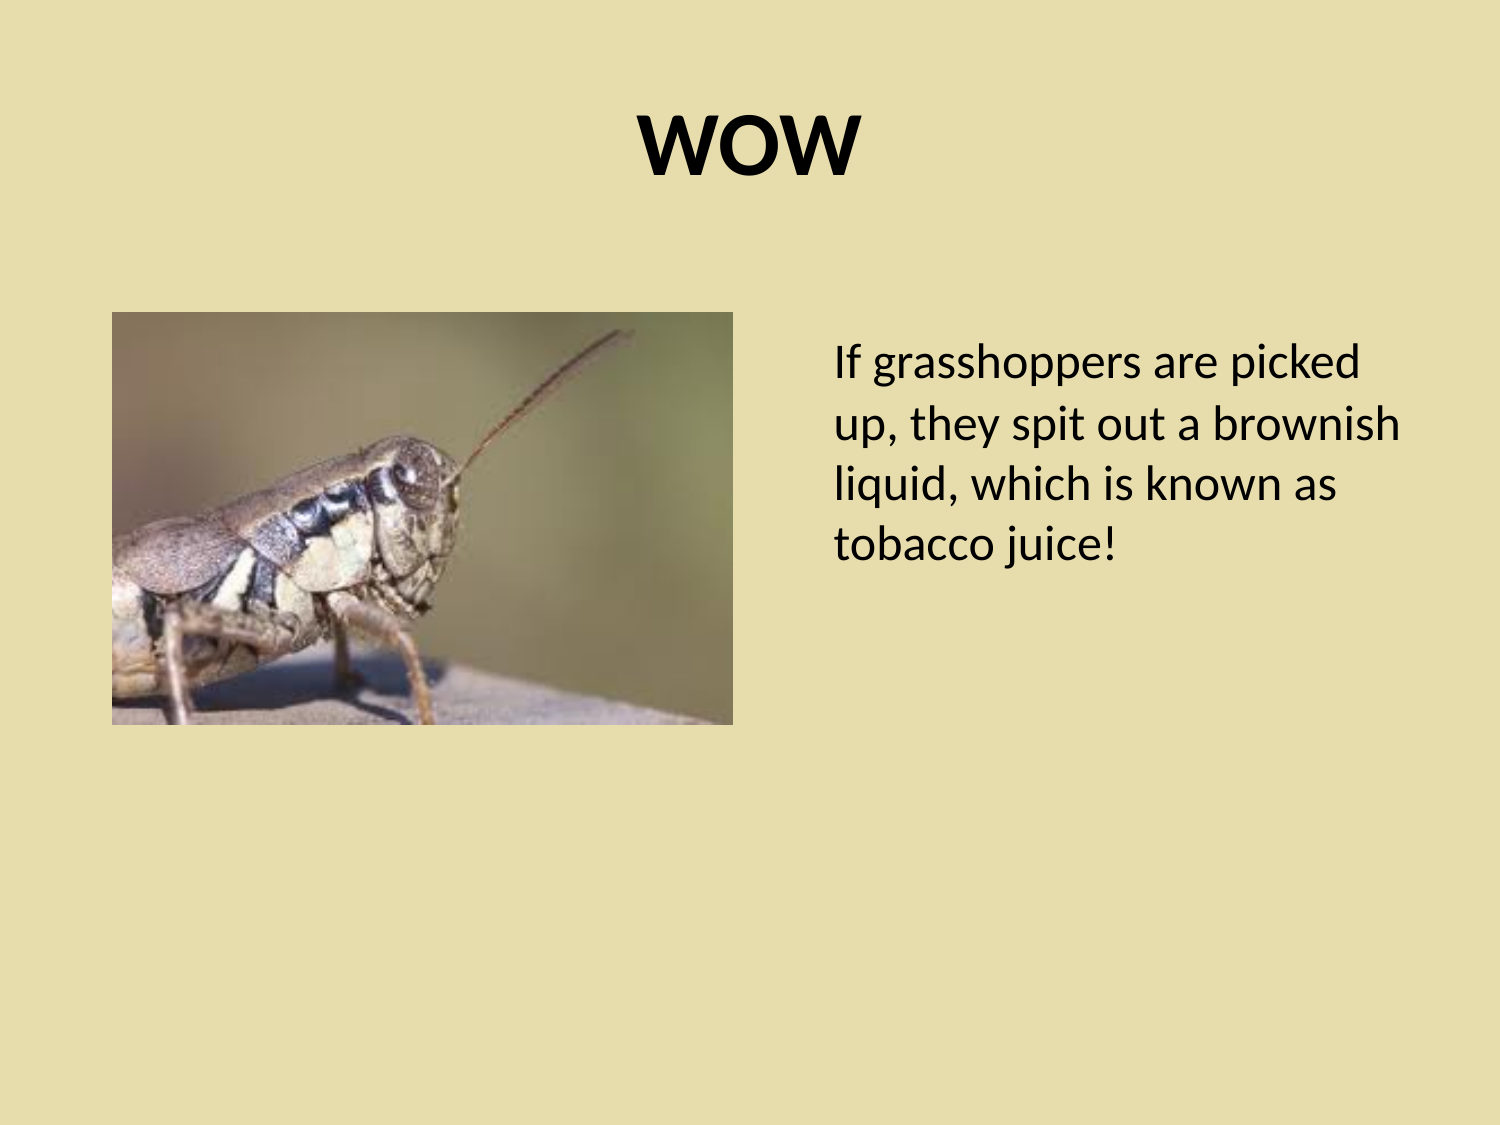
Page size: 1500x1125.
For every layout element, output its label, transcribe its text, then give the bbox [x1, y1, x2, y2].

list If grasshoppers are picked up, they spit out a brownish liquid, which is known as tobacco juice! [762, 312, 1425, 1055]
picture [112, 312, 733, 726]
title WOW [75, 45, 1425, 233]
